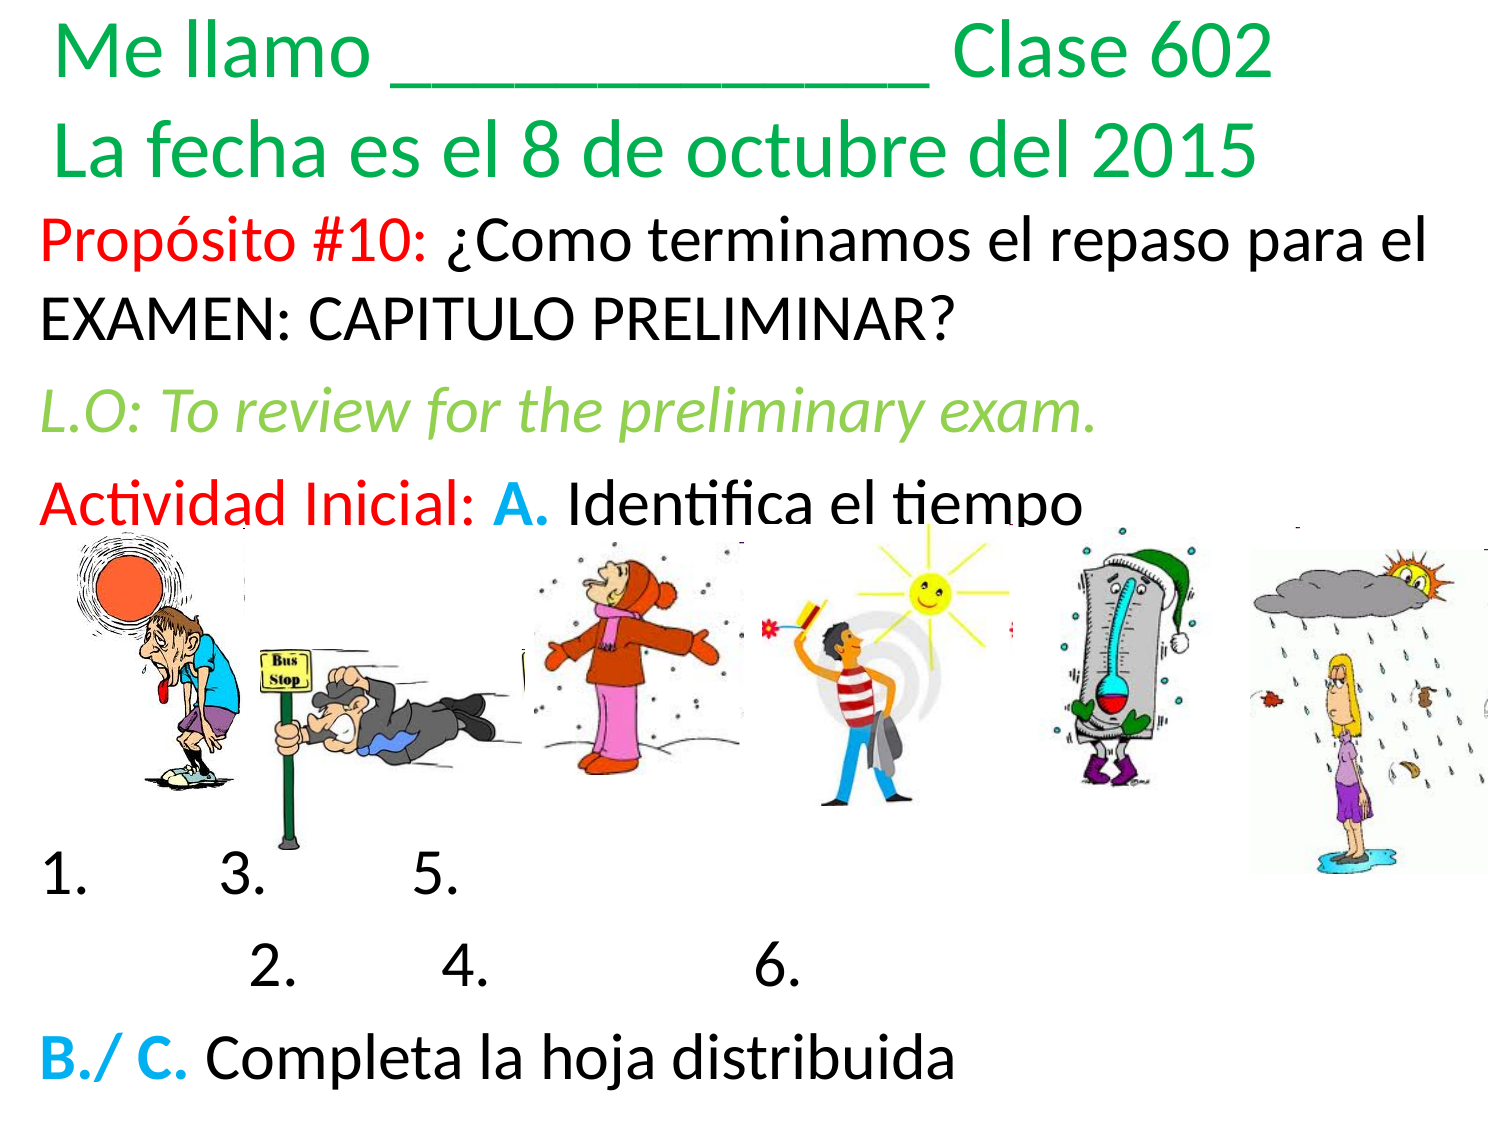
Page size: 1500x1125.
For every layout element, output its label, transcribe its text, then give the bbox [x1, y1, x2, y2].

title Me llamo _____________ Clase 602 La fecha es el 8 de octubre del 2015 [37, 0, 1463, 188]
picture [534, 541, 745, 776]
picture [260, 649, 526, 851]
list Propósito #10: ¿Como terminamos el repaso para el EXAMEN: CAPITULO PRELIMINAR? L.O: To review for the preliminary exam. Actividad Inicial: A. Identifica el tiempo 1. 3. 5. 2. 4. 6. B./ C. Completa la hoja distribuida [24, 187, 1450, 1100]
picture [77, 528, 246, 792]
picture [762, 524, 1488, 875]
